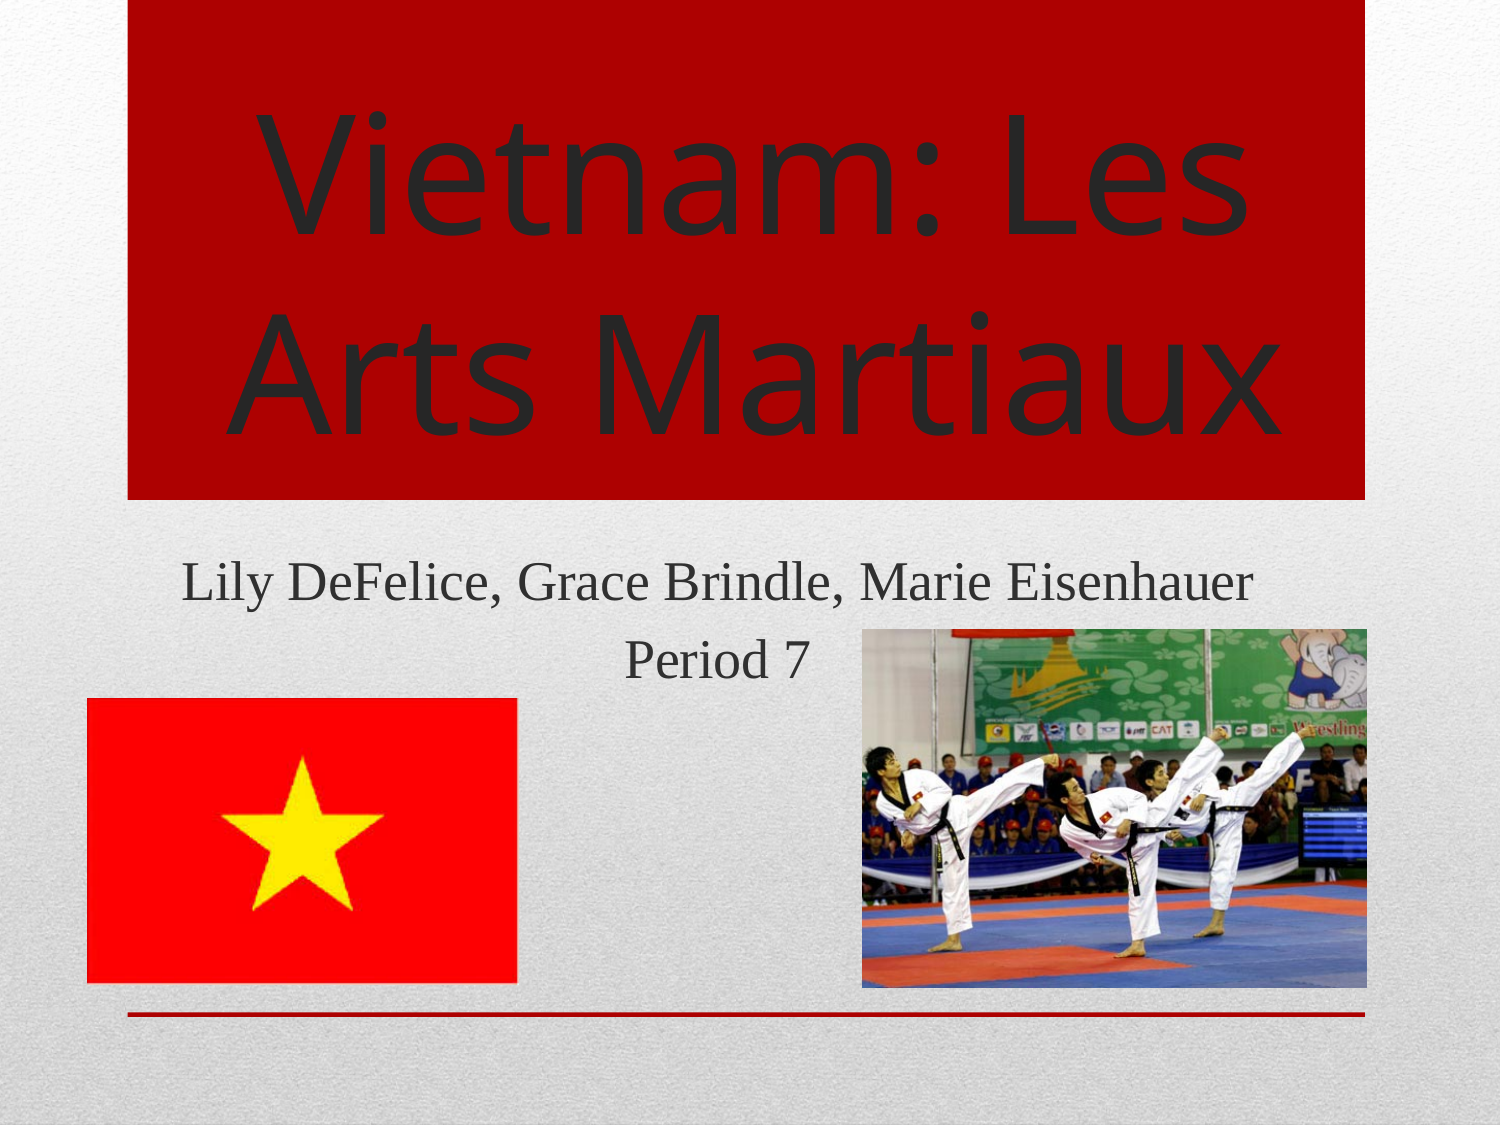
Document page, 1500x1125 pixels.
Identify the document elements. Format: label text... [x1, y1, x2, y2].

title Vietnam: Les Arts Martiaux [137, 224, 1375, 475]
subtitle Lily DeFelice, Grace Brindle, Marie Eisenhauer Period 7 [155, 536, 1281, 700]
picture [86, 697, 520, 986]
picture [861, 629, 1367, 989]
